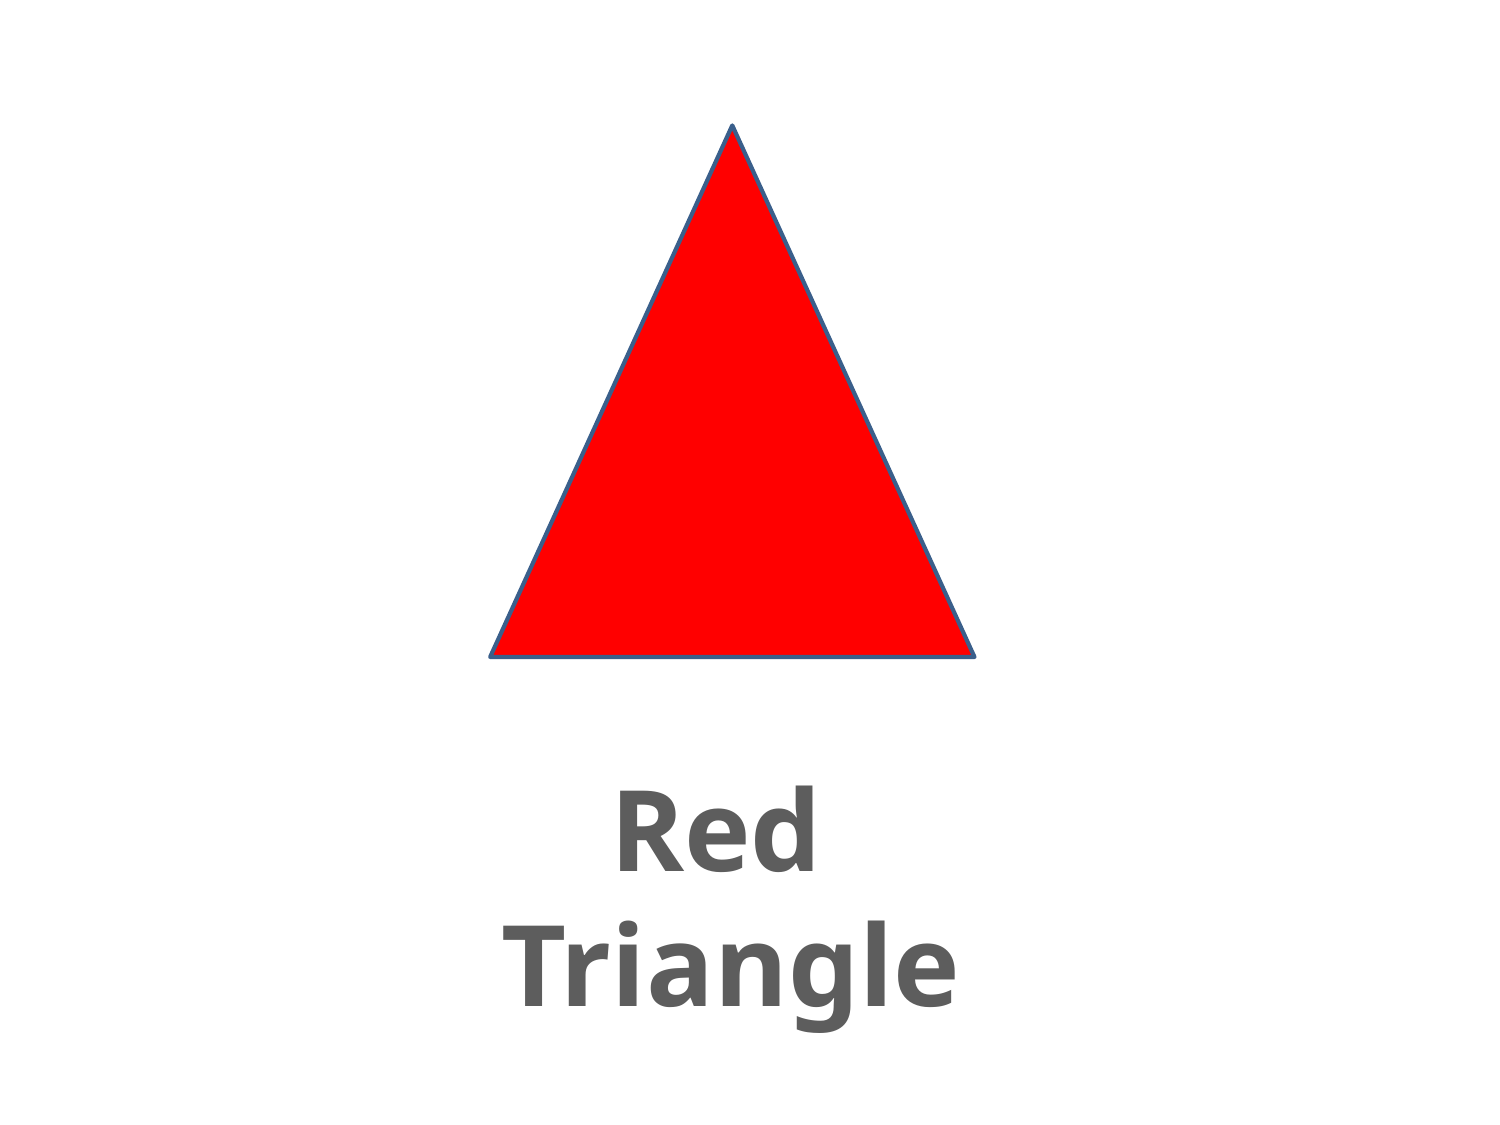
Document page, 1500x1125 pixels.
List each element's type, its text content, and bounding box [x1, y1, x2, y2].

text_box [488, 123, 977, 660]
text_box Red Triangle [457, 751, 976, 1037]
